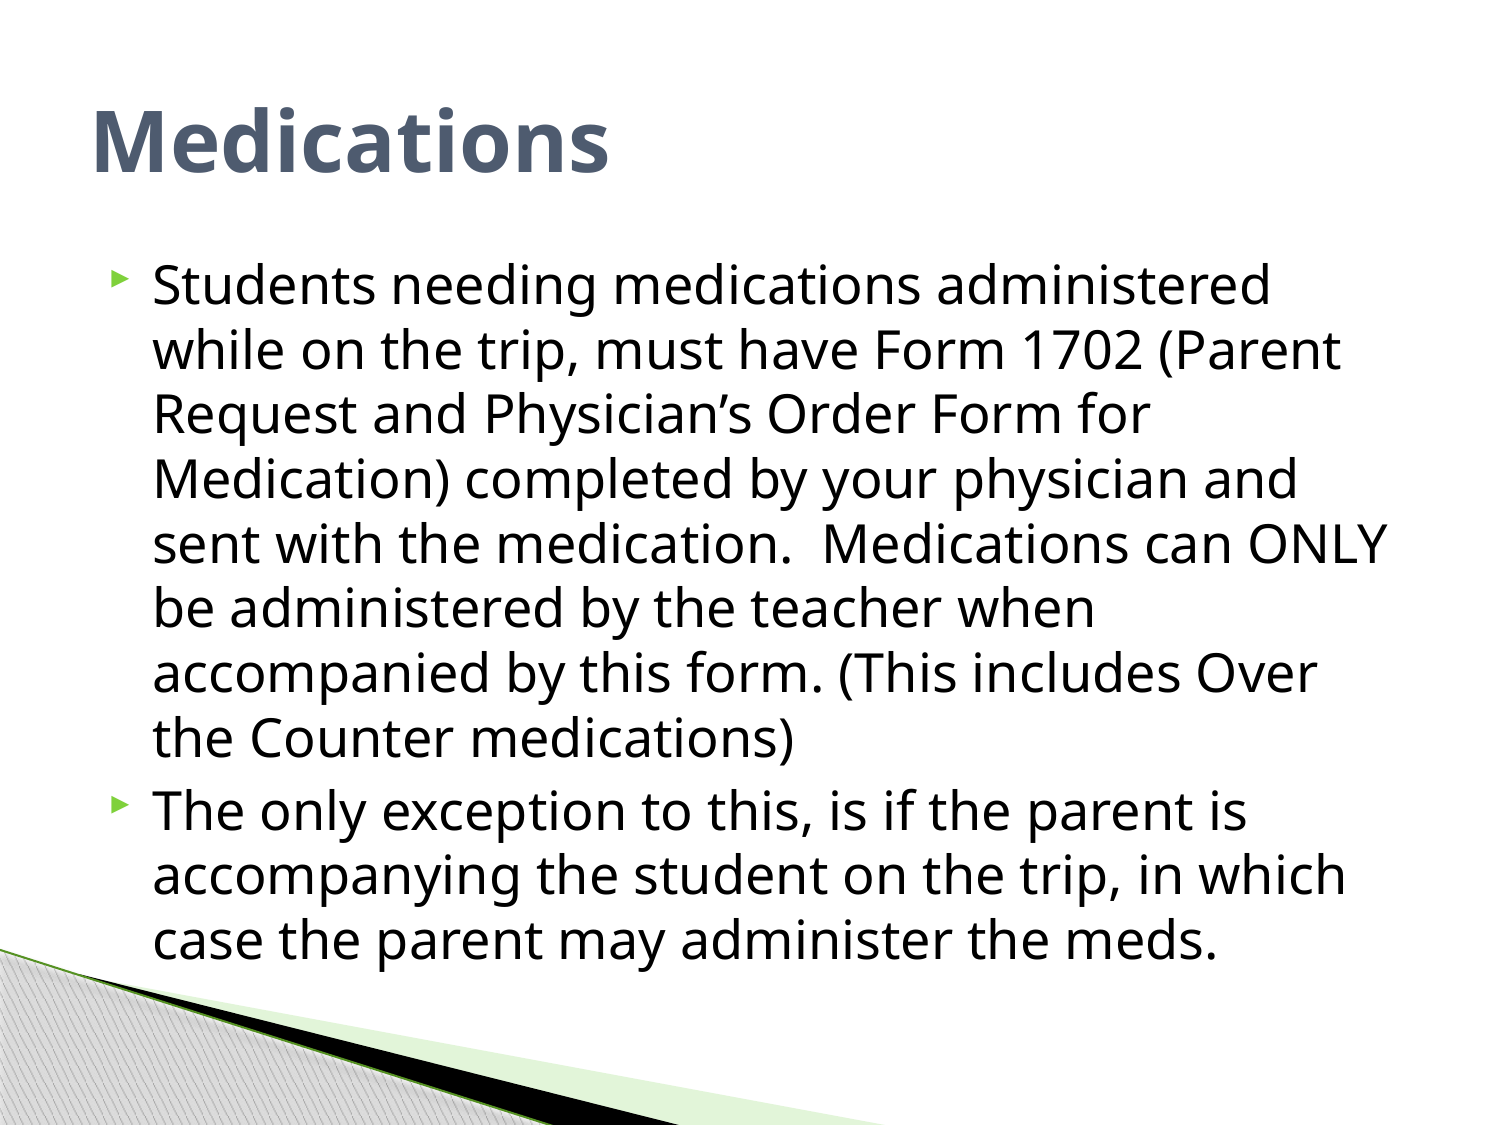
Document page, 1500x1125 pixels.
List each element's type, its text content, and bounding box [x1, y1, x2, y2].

title Medications [75, 45, 1425, 233]
list Students needing medications administered while on the trip, must have Form 1702 (Parent Request and Physician’s Order Form for Medication) completed by your physician and sent with the medication. Medications can ONLY be administered by the teacher when accompanied by this form. (This includes Over the Counter medications) The only exception to this, is if the parent is accompanying the student on the trip, in which case the parent may administer the meds. [75, 243, 1425, 986]
